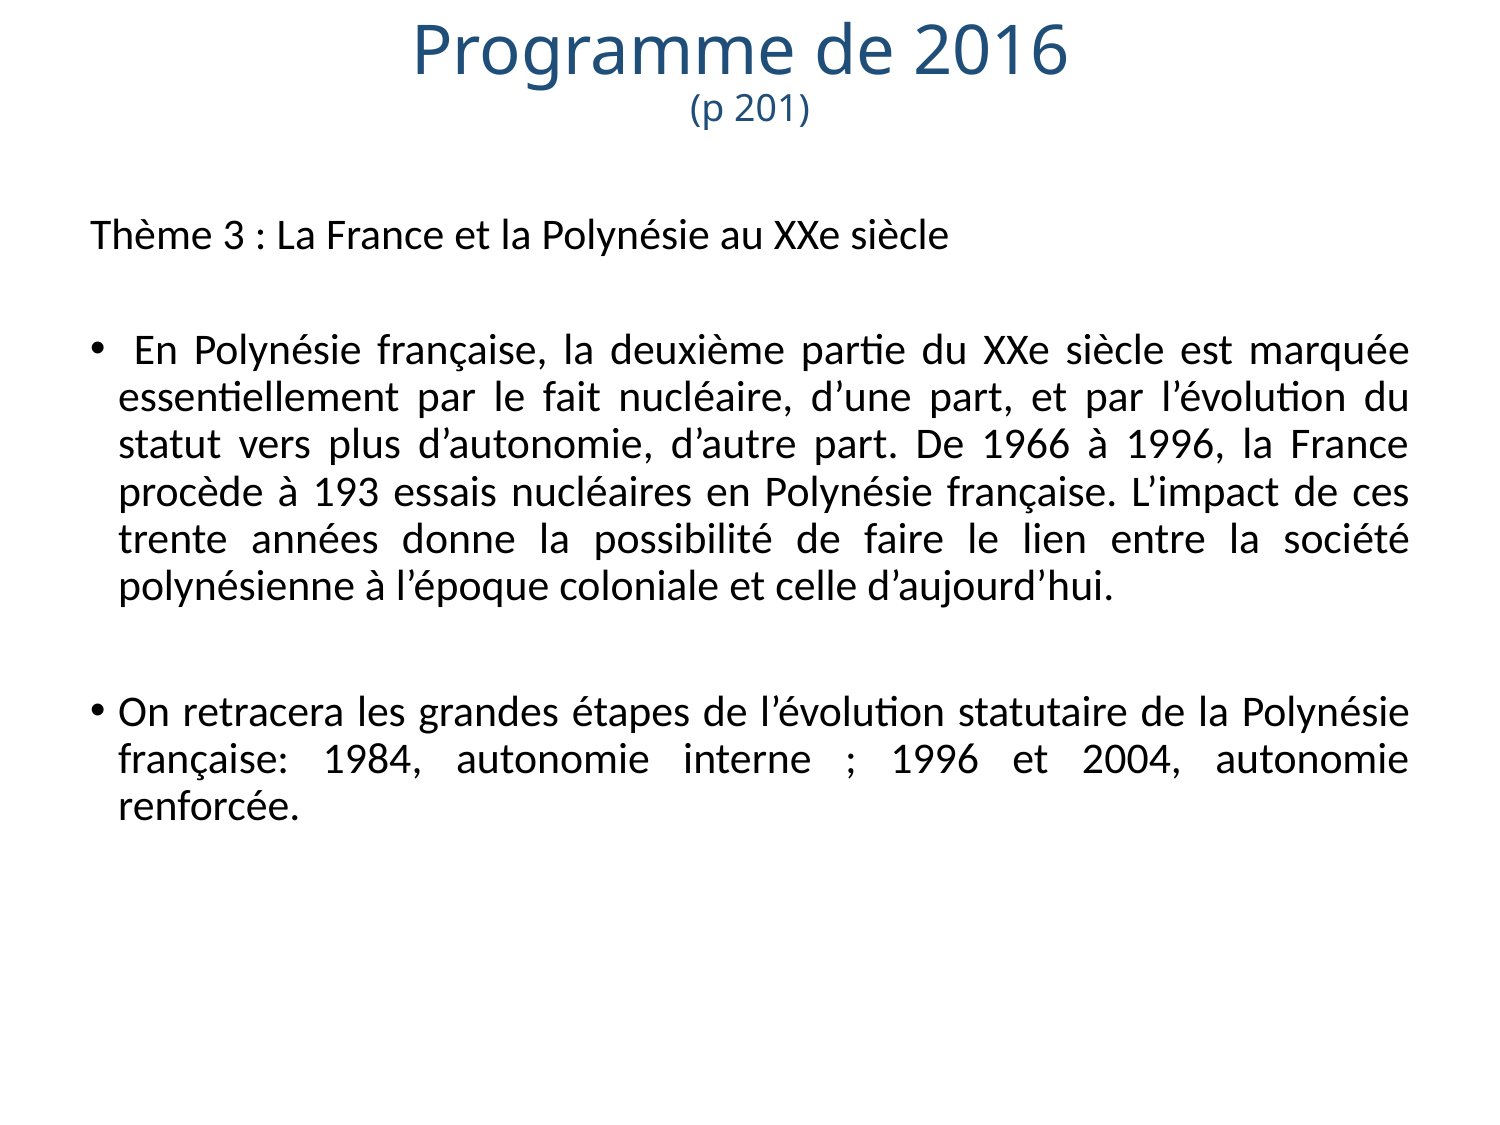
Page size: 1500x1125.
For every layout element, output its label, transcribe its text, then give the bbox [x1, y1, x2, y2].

title Programme de 2016 (p 201) [75, 5, 1425, 139]
list Thème 3 : La France et la Polynésie au XXe siècle En Polynésie française, la deuxième partie du XXe siècle est marquée essentiellement par le fait nucléaire, d’une part, et par l’évolution du statut vers plus d’autonomie, d’autre part. De 1966 à 1996, la France procède à 193 essais nucléaires en Polynésie française. L’impact de ces trente années donne la possibilité de faire le lien entre la société polynésienne à l’époque coloniale et celle d’aujourd’hui. On retracera les grandes étapes de l’évolution statutaire de la Polynésie française: 1984, autonomie interne ; 1996 et 2004, autonomie renforcée. [75, 204, 1425, 1044]
